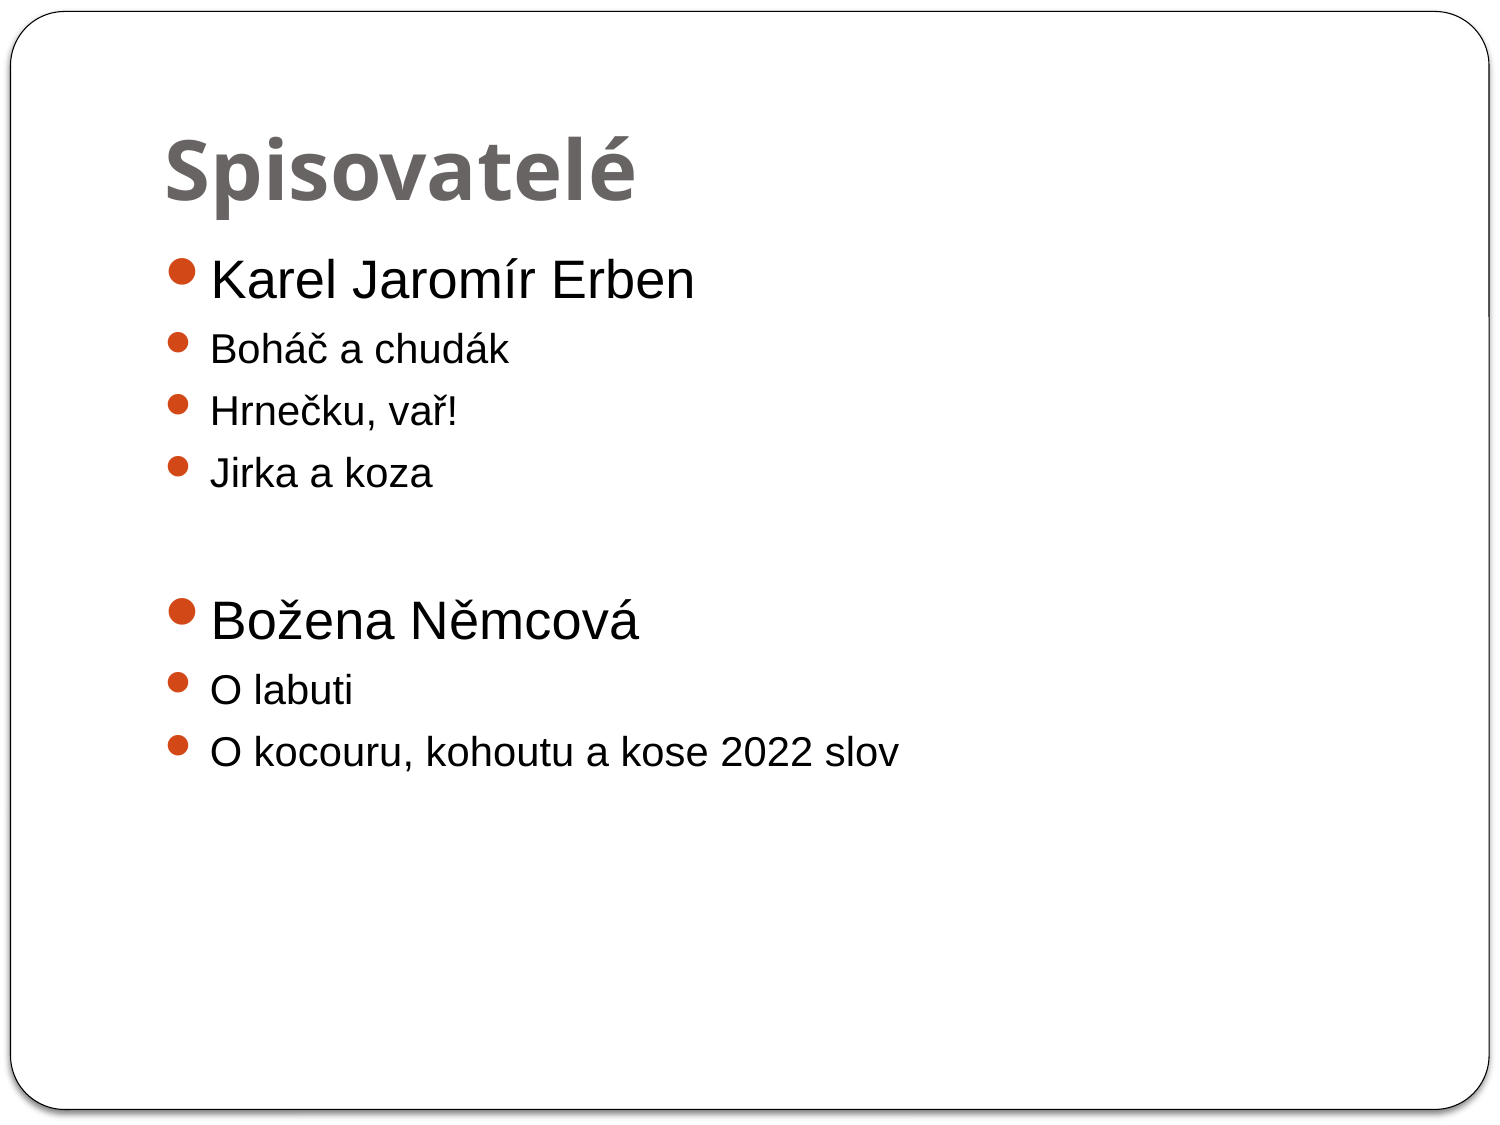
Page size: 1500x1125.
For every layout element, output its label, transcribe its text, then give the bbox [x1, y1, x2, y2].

list Karel Jaromír Erben Boháč a chudák Hrnečku, vař! Jirka a koza Božena Němcová O labuti O kocouru, kohoutu a kose 2022 slov [150, 237, 1425, 988]
title Spisovatelé [150, 45, 1425, 233]
